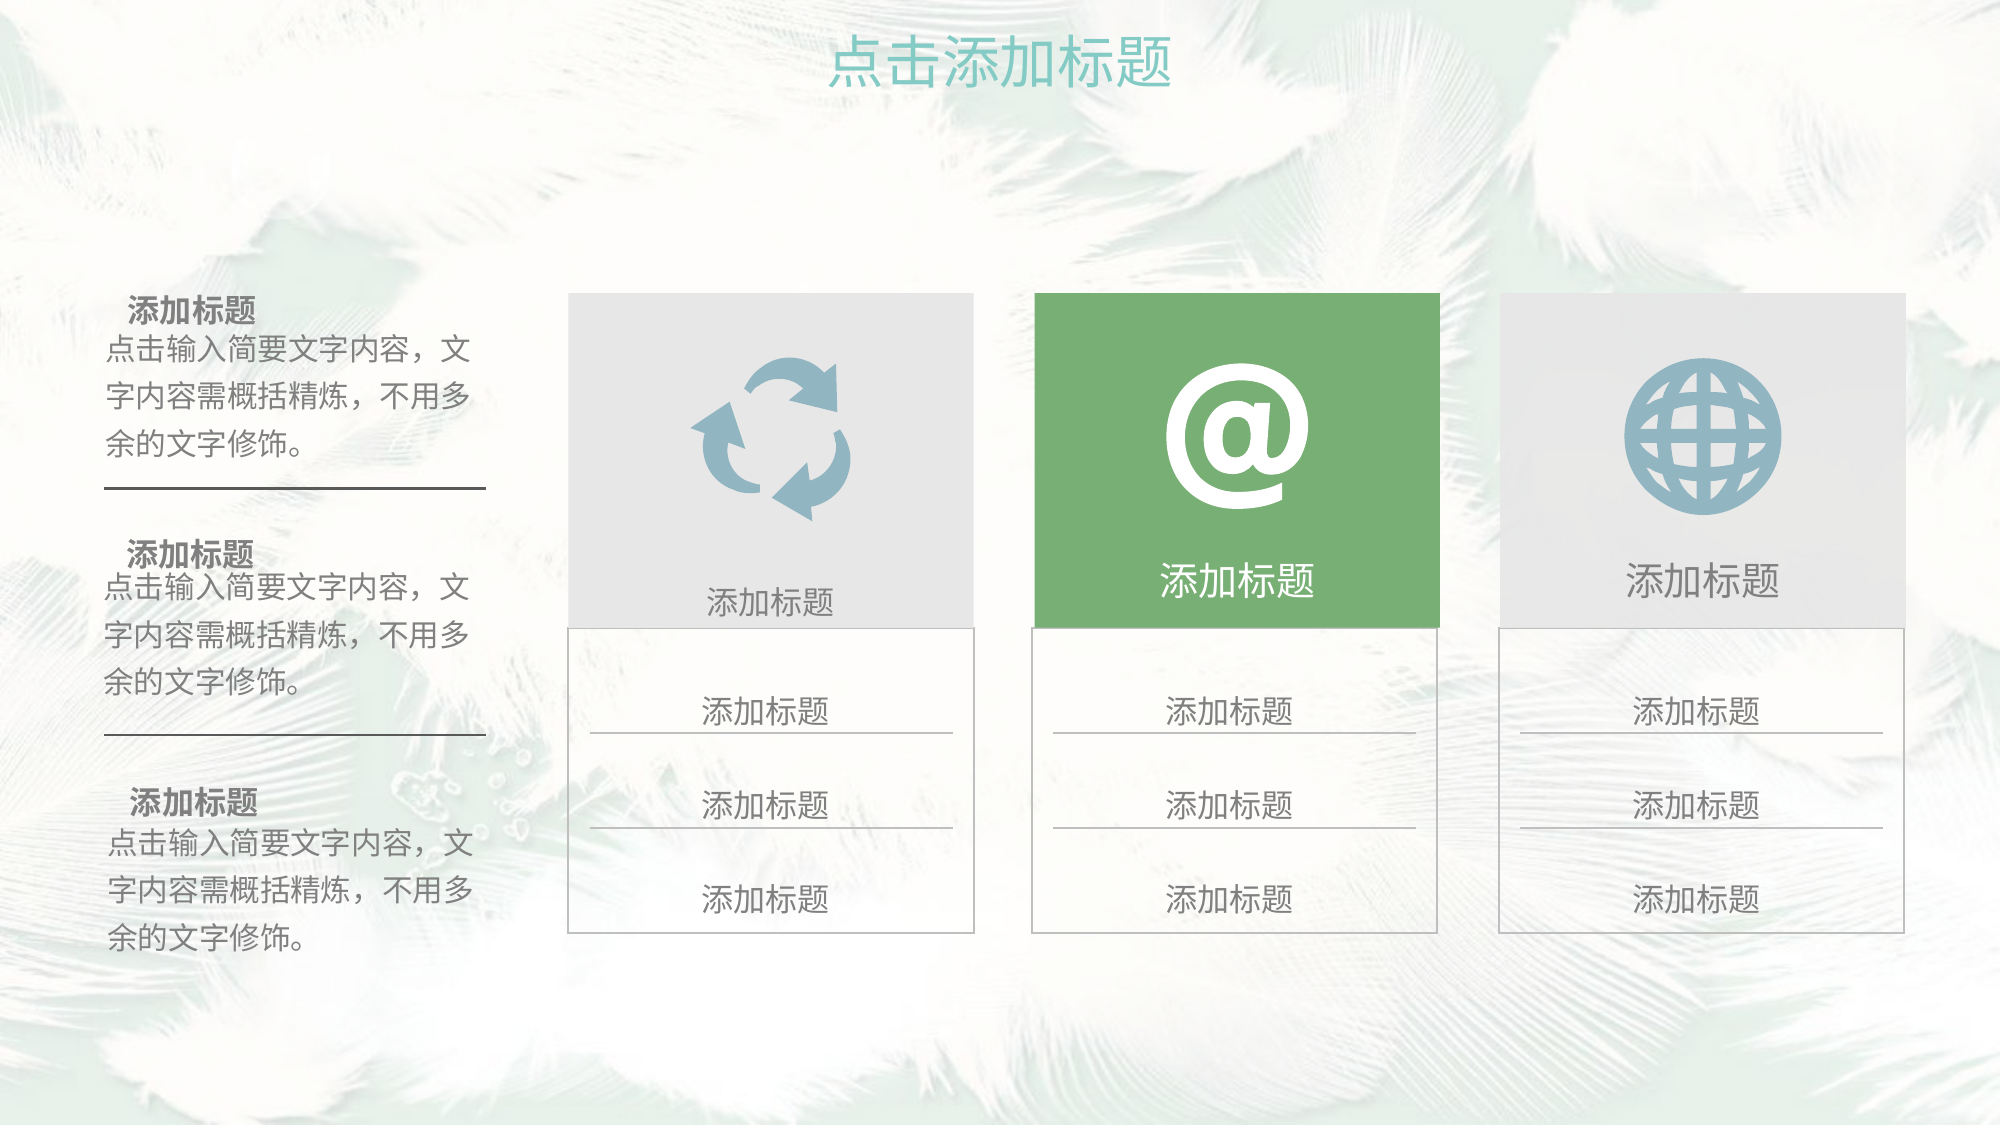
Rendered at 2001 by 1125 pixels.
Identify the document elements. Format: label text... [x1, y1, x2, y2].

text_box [1031, 293, 1440, 933]
text_box 点击添加标题 [383, 26, 1617, 104]
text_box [49, 257, 518, 965]
text_box 52% [0, 0, 2000, 1125]
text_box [568, 293, 974, 933]
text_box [1498, 293, 1906, 933]
